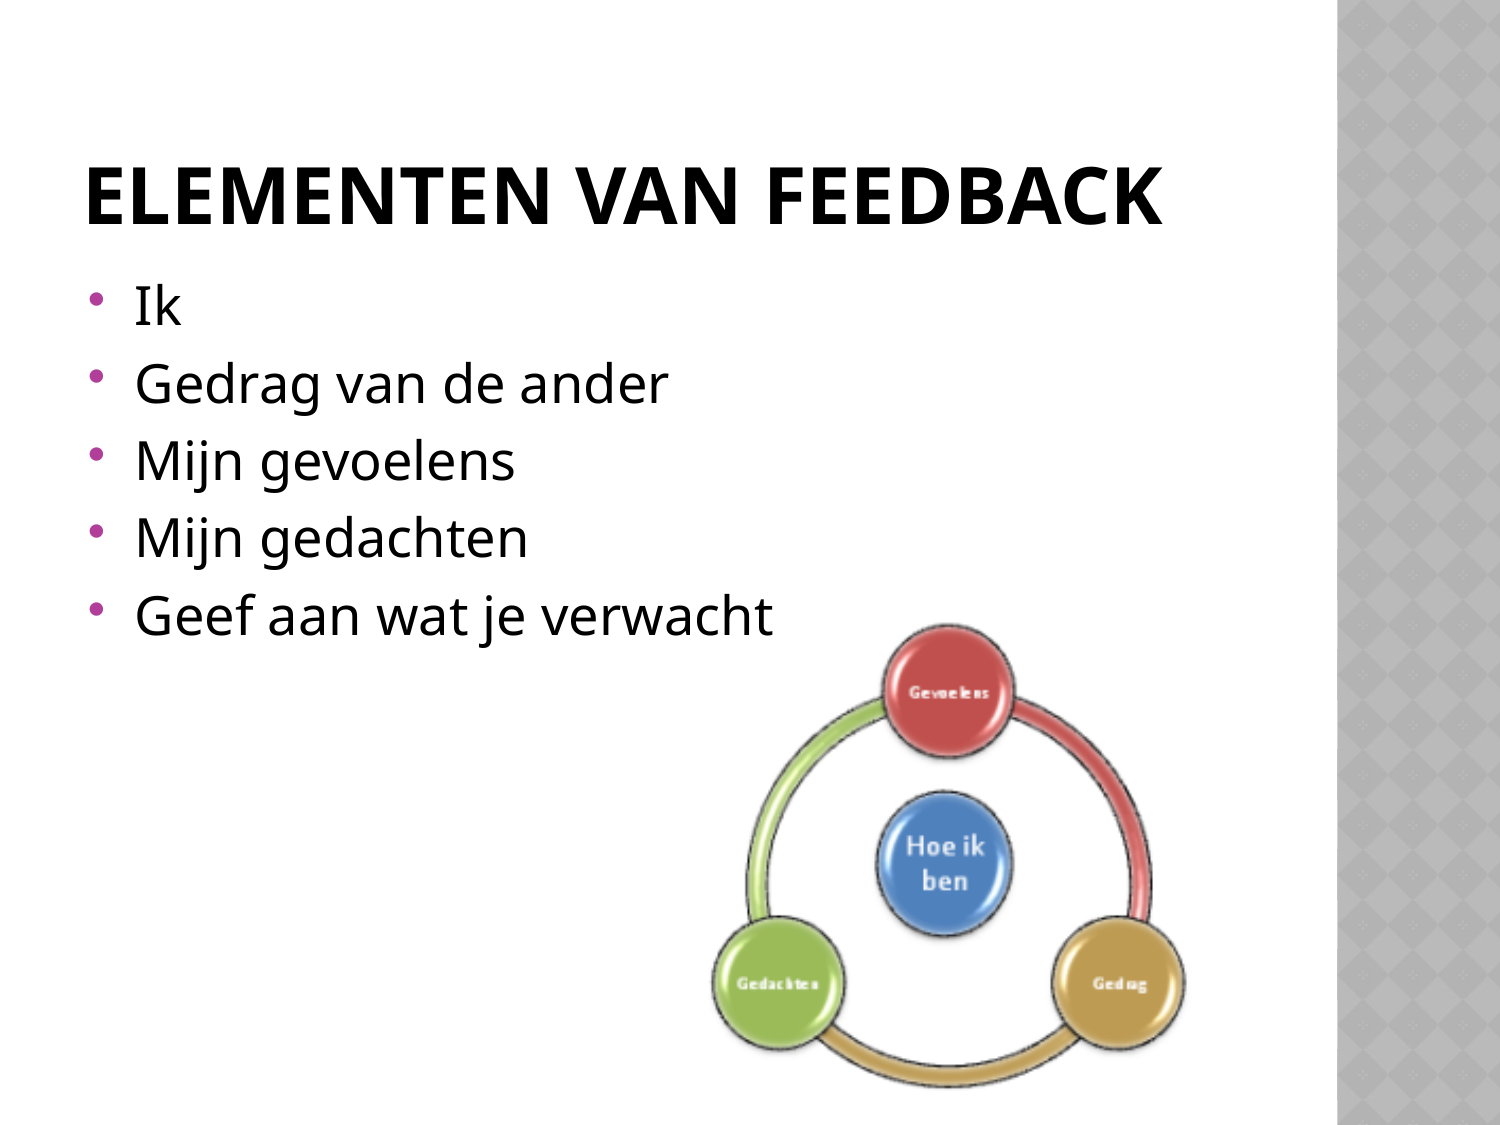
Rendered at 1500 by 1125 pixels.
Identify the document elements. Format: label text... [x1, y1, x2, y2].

list Ik Gedrag van de ander Mijn gevoelens Mijn gedachten Geef aan wat je verwacht [75, 264, 1263, 1059]
picture [572, 616, 1330, 1117]
title Elementen van feedback [75, 52, 1263, 240]
